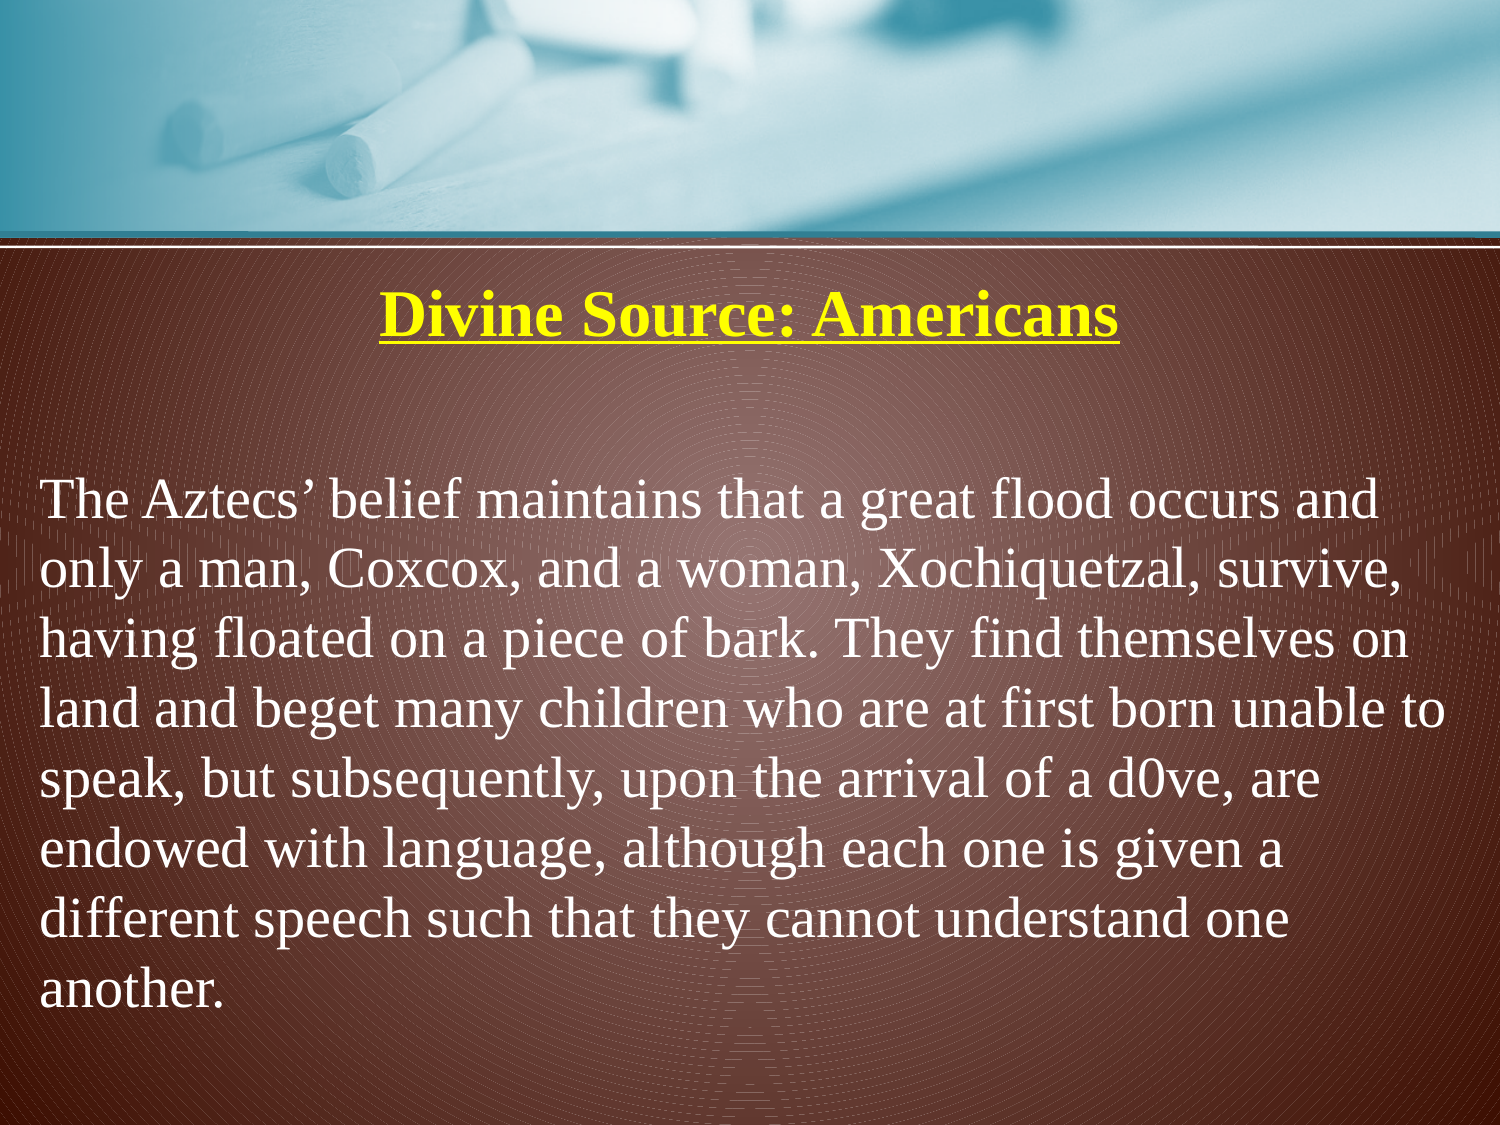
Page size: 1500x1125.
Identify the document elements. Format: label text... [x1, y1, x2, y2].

list Divine Source: Americans The Aztecs’ belief maintains that a great flood occurs and only a man, Coxcox, and a woman, Xochiquetzal, survive, having floated on a piece of bark. They find themselves on land and beget many children who are at first born unable to speak, but subsequently, upon the arrival of a d0ve, are endowed with language, although each one is given a different speech such that they cannot understand one another. [24, 262, 1475, 1100]
